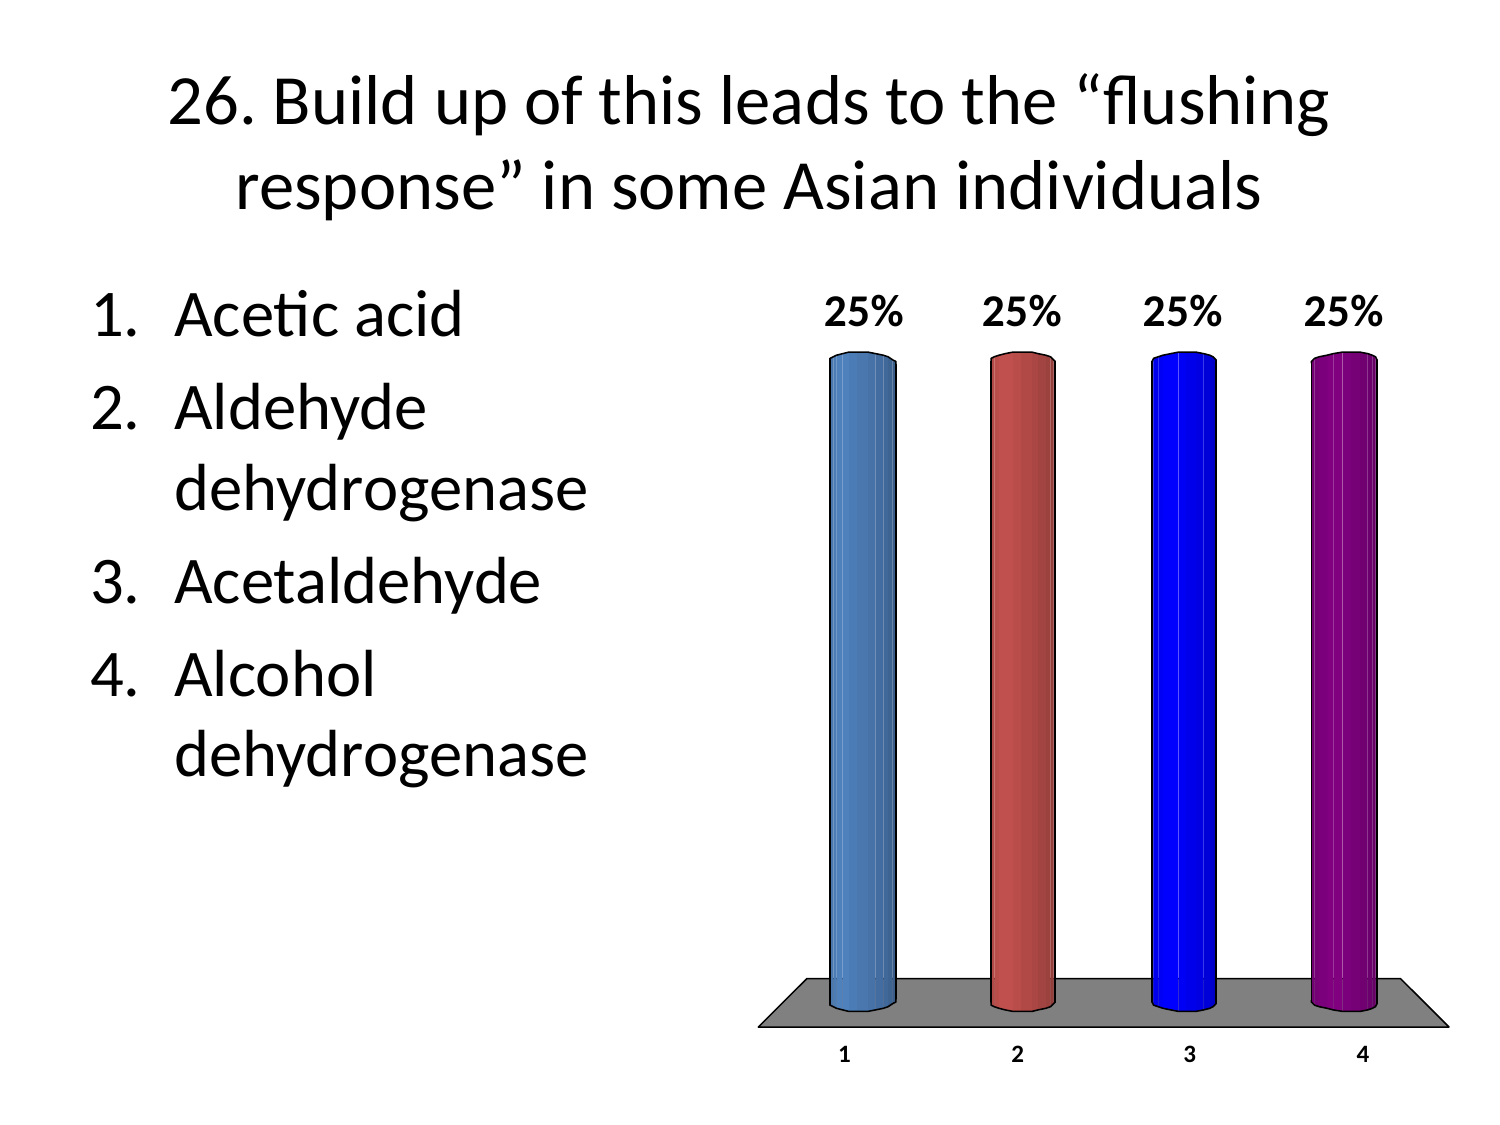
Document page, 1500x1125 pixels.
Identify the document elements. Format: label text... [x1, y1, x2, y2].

list Acetic acid Aldehyde dehydrogenase Acetaldehyde Alcohol dehydrogenase [75, 262, 750, 1005]
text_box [739, 270, 1490, 1115]
title 26. Build up of this leads to the “flushing response” in some Asian individuals [75, 45, 1425, 233]
